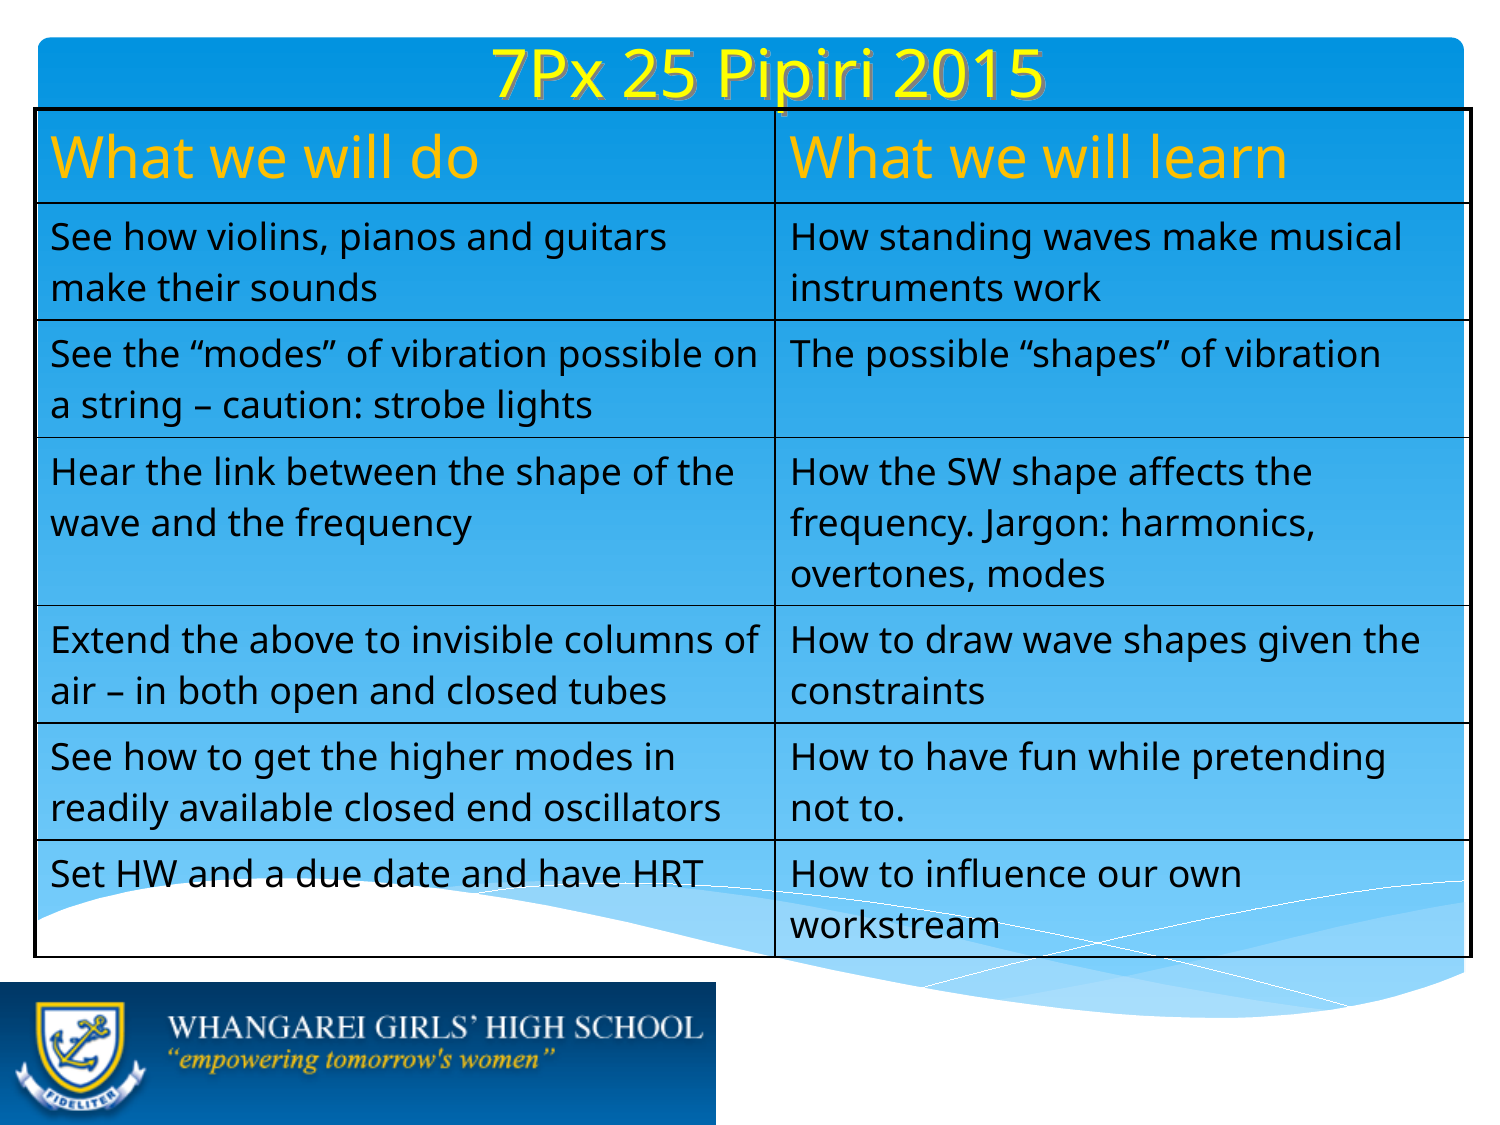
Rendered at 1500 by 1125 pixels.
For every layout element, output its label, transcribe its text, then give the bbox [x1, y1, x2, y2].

table_cell The possible “shapes” of vibration [776, 321, 1469, 437]
table_cell See how to get the higher modes in readily available closed end oscillators [37, 724, 774, 839]
table_header What we will learn [776, 111, 1469, 202]
table_cell How to have fun while pretending not to. [776, 724, 1469, 839]
table_cell How to draw wave shapes given the constraints [776, 606, 1469, 722]
table_cell See how violins, pianos and guitars make their sounds [37, 204, 774, 319]
table_cell How the SW shape affects the frequency. Jargon: harmonics, overtones, modes [776, 438, 1469, 605]
table_cell How standing waves make musical instruments work [776, 204, 1469, 319]
text_box 7Px 25 Pipiri 2015 [162, 20, 1375, 107]
picture [0, 982, 716, 1125]
table_cell Set HW and a due date and have HRT [37, 841, 774, 956]
table_cell Extend the above to invisible columns of air – in both open and closed tubes [37, 606, 774, 722]
table_cell How to influence our own workstream [776, 841, 1469, 956]
table_header What we will do [37, 111, 774, 202]
table_cell Hear the link between the shape of the wave and the frequency [37, 438, 774, 605]
table_cell See the “modes” of vibration possible on a string – caution: strobe lights [37, 321, 774, 437]
